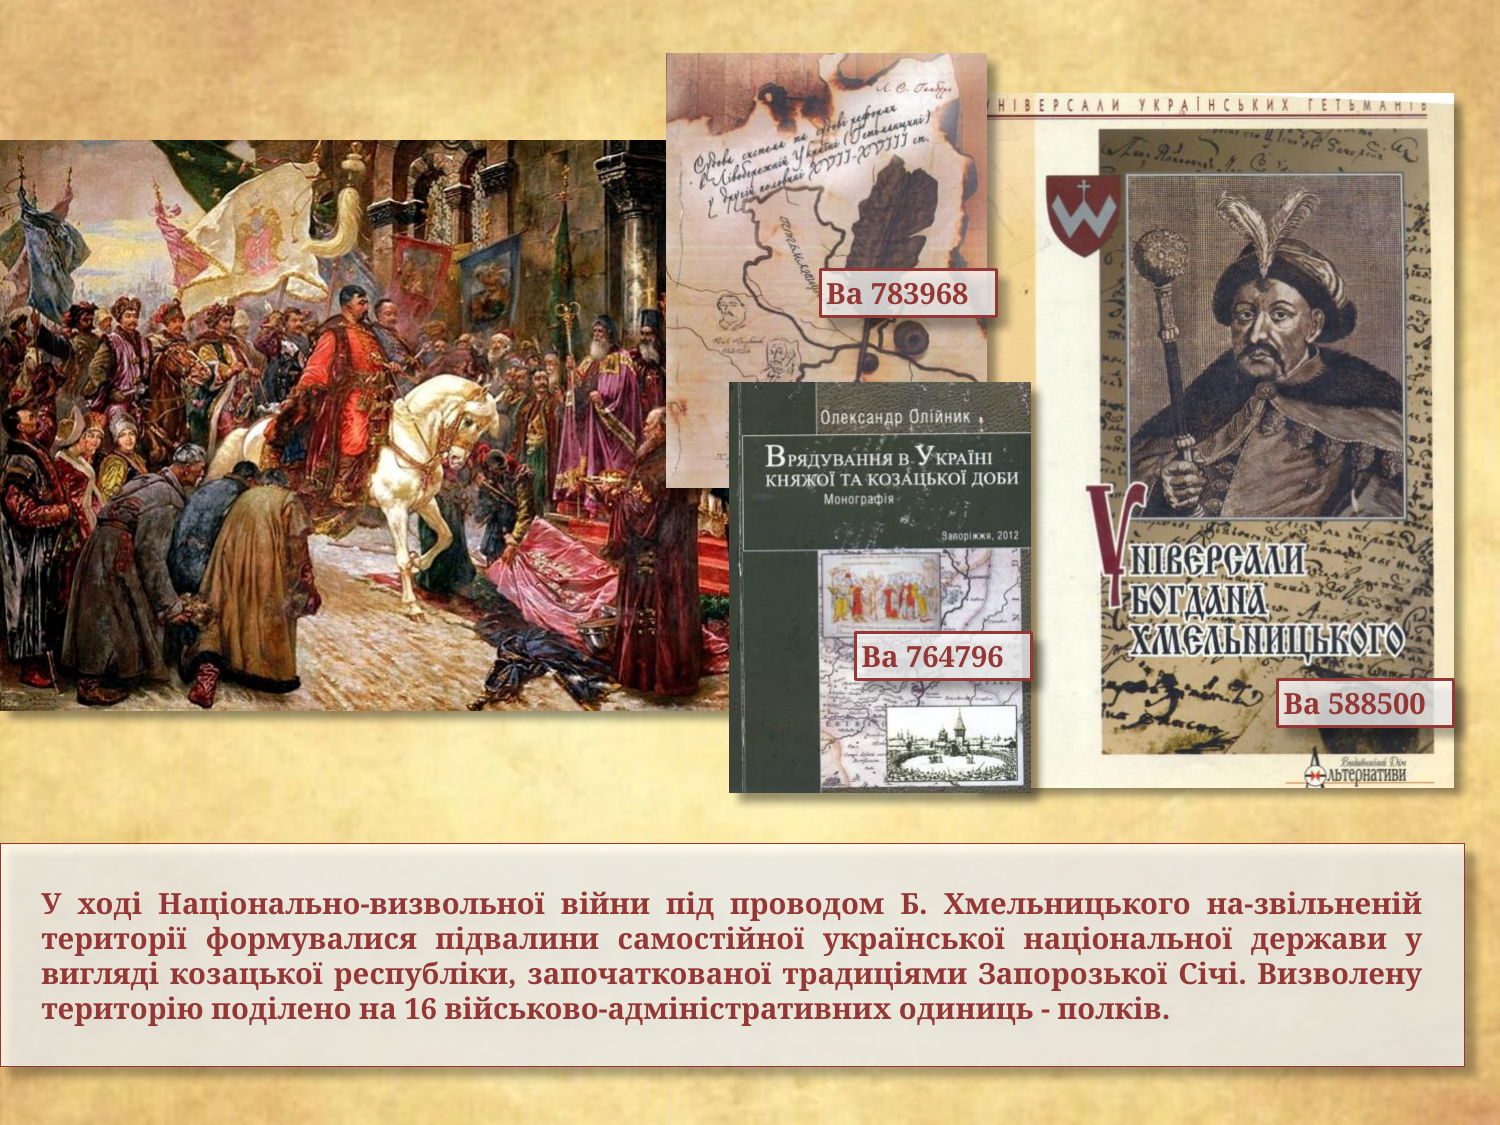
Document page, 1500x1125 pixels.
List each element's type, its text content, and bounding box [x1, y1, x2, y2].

picture [0, 53, 1454, 793]
text_box У ході Національно-визвольної війни під проводом Б. Хмельницького на-звільненій території формувалися підвалини самостійної української національної держави у вигляді козацької республіки, започаткованої традиціями Запорозької Січі. Визволену територію поділено на 16 військово-адміністративних одиниць - полків. [0, 843, 1465, 1067]
text_box Вс 31791 [0, 0, 1500, 1125]
